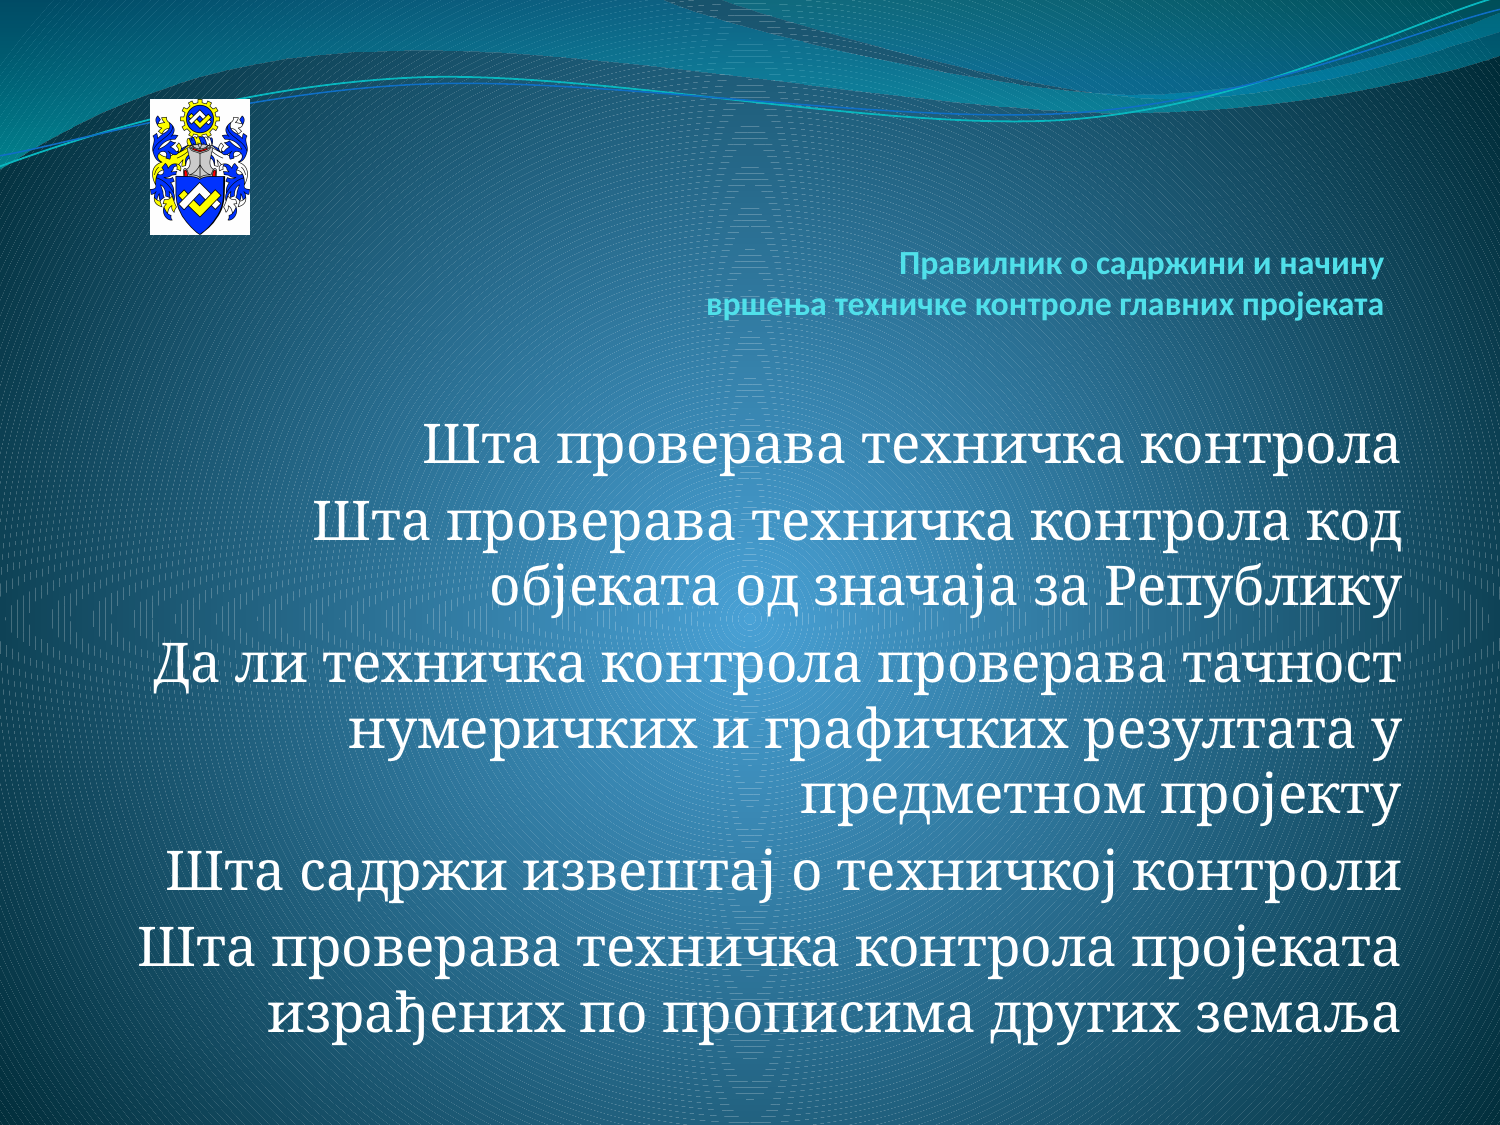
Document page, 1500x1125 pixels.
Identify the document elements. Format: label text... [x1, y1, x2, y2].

title Правилник о садржини и начину вршења техничке контроле главних пројеката [112, 37, 1388, 363]
subtitle Шта проверава техничка контрола Шта проверава техничка контрола код објеката од значаја за Републику Да ли техничка контрола проверава тачност нумеричких и графичких резултата у предметном пројекту Шта садржи извештај о техничкој контроли Шта проверава техничка контрола пројеката израђених по прописима других земаља [125, 324, 1413, 1063]
picture [149, 99, 251, 235]
